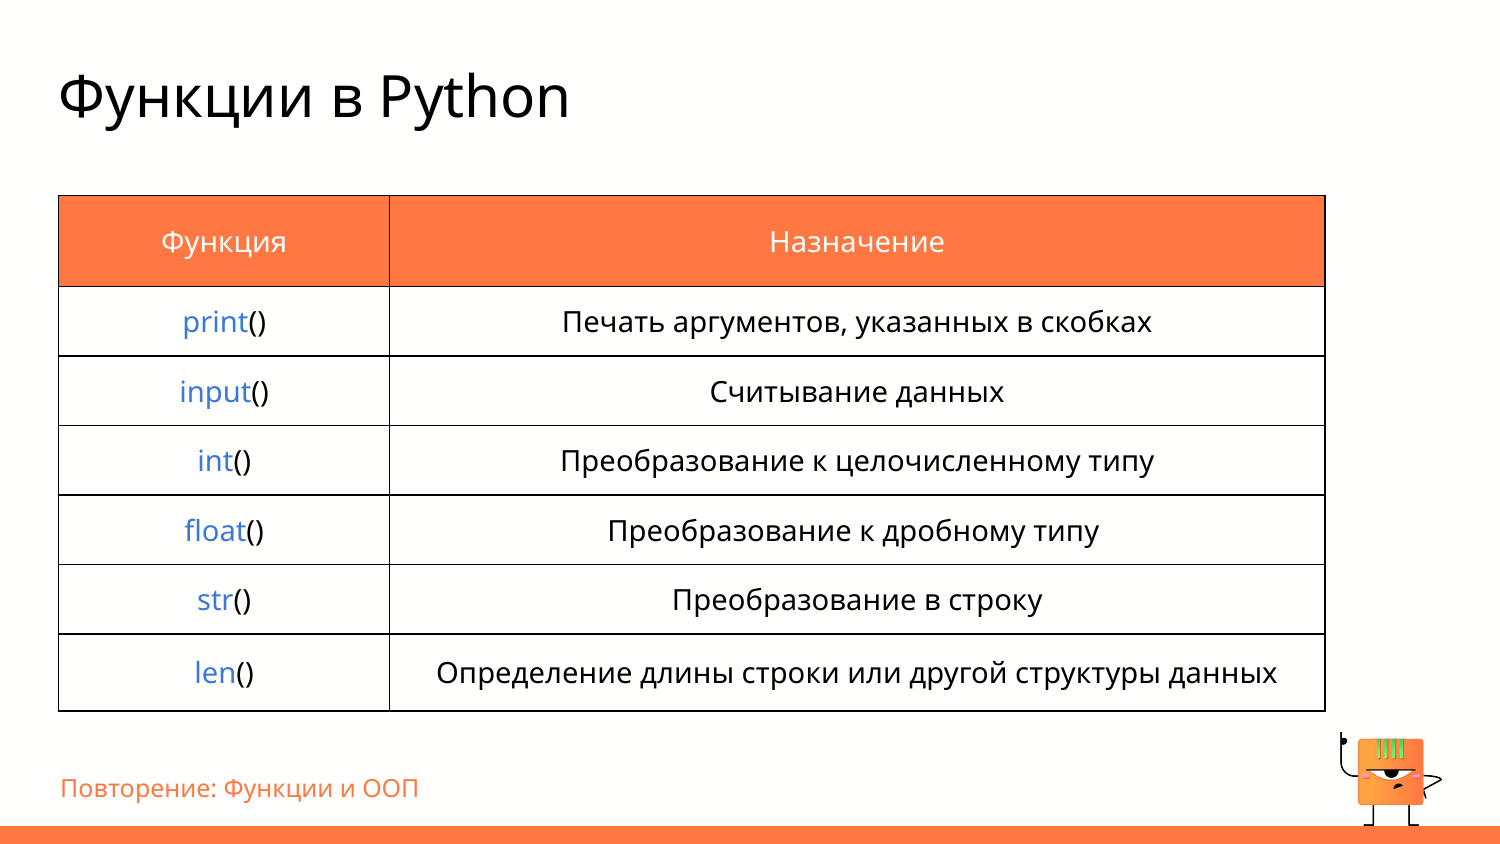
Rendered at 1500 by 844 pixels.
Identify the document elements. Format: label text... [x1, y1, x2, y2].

table_cell Определение длины строки или другой структуры данных [390, 635, 1324, 710]
picture [1339, 732, 1442, 826]
table_cell Печать аргументов, указанных в скобках [390, 287, 1324, 355]
table_cell float() [59, 496, 389, 564]
text_box Функции в Python [59, 59, 1444, 195]
table_cell Считывание данных [390, 357, 1324, 425]
table_cell print() [59, 287, 389, 355]
table_header Функция [59, 196, 389, 286]
table_cell Преобразование к целочисленному типу [390, 426, 1324, 494]
table_cell int() [59, 426, 389, 494]
table_cell len() [59, 635, 389, 710]
table_cell Преобразование к дробному типу [390, 496, 1324, 564]
table_cell input() [59, 357, 389, 425]
subtitle Повторение: Функции и ООП [60, 767, 1233, 813]
table_cell str() [59, 565, 389, 633]
table_cell Преобразование в строку [390, 565, 1324, 633]
table_header Назначение [390, 196, 1324, 286]
